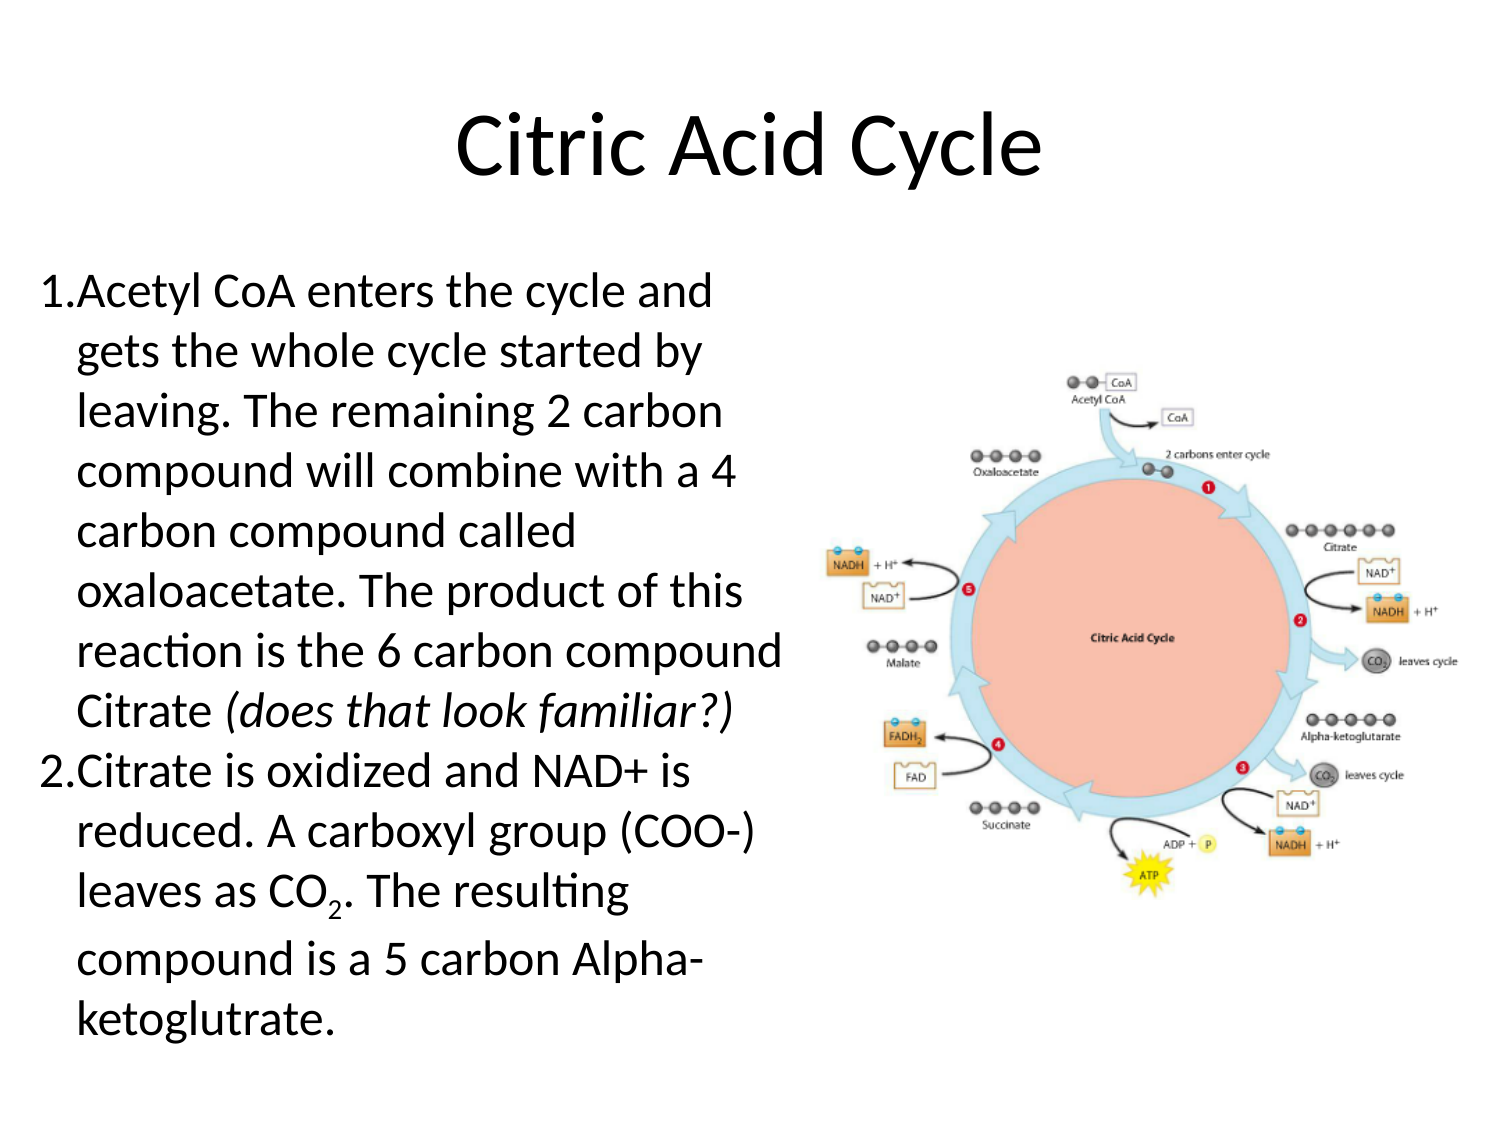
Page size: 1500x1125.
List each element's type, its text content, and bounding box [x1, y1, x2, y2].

picture [794, 349, 1500, 901]
title Citric Acid Cycle [75, 45, 1425, 233]
text_box Acetyl CoA enters the cycle and gets the whole cycle started by leaving. The remaining 2 carbon compound will combine with a 4 carbon compound called oxaloacetate. The product of this reaction is the 6 carbon compound Citrate (does that look familiar?) Citrate is oxidized and NAD+ is reduced. A carboxyl group (COO-) leaves as CO2. The resulting compound is a 5 carbon Alpha-ketoglutrate. [24, 249, 812, 1053]
